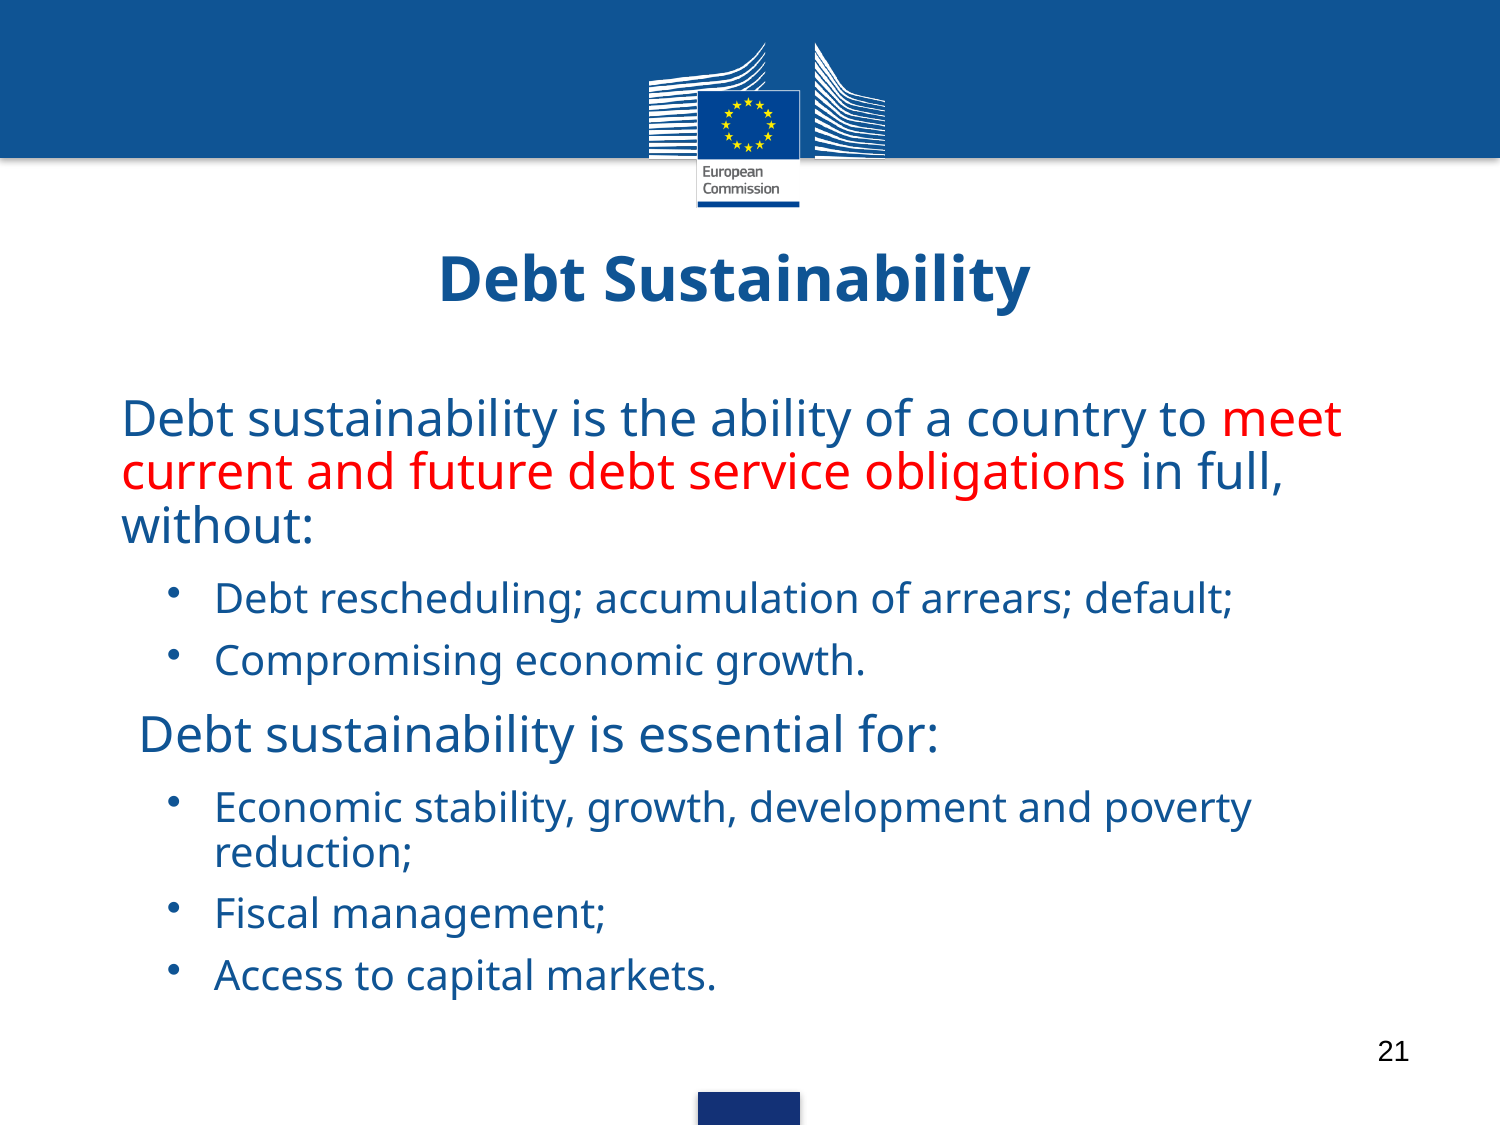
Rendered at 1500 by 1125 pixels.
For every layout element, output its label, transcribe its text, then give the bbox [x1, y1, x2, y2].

picture [649, 42, 885, 208]
slide_number 21 [1074, 1024, 1426, 1103]
title Debt Sustainability [81, 219, 1388, 333]
list Debt sustainability is the ability of a country to meet current and future debt service obligations in full, without: Debt rescheduling; accumulation of arrears; default; Compromising economic growth. Debt sustainability is essential for: Economic stability, growth, development and poverty reduction; Fiscal management; Access to capital markets. [76, 385, 1448, 1044]
